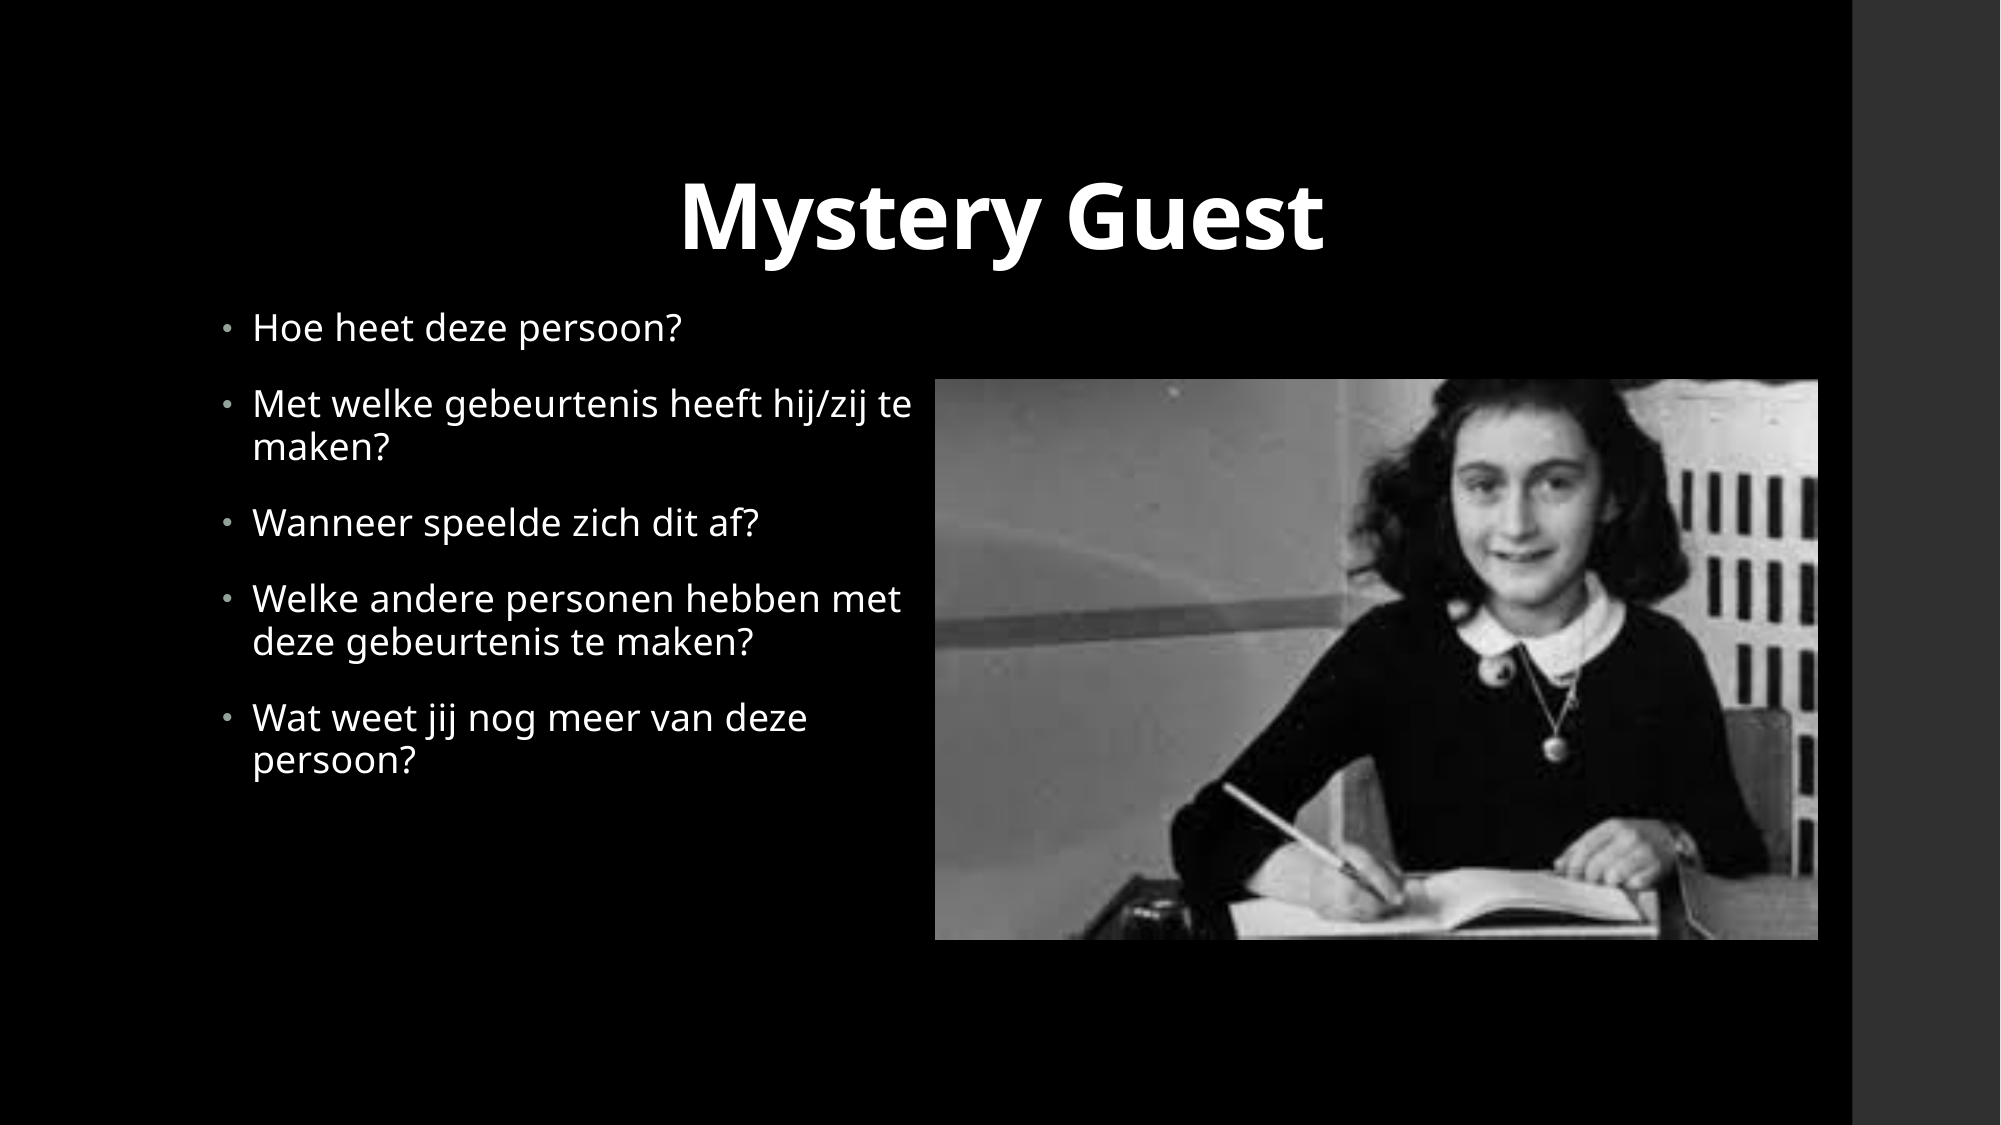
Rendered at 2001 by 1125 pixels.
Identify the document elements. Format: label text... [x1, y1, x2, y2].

title Mystery Guest [206, 60, 1797, 278]
list Hoe heet deze persoon? Met welke gebeurtenis heeft hij/zij te maken? Wanneer speelde zich dit af? Welke andere personen hebben met deze gebeurtenis te maken? Wat weet jij nog meer van deze persoon? [206, 299, 942, 1014]
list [934, 379, 1819, 940]
